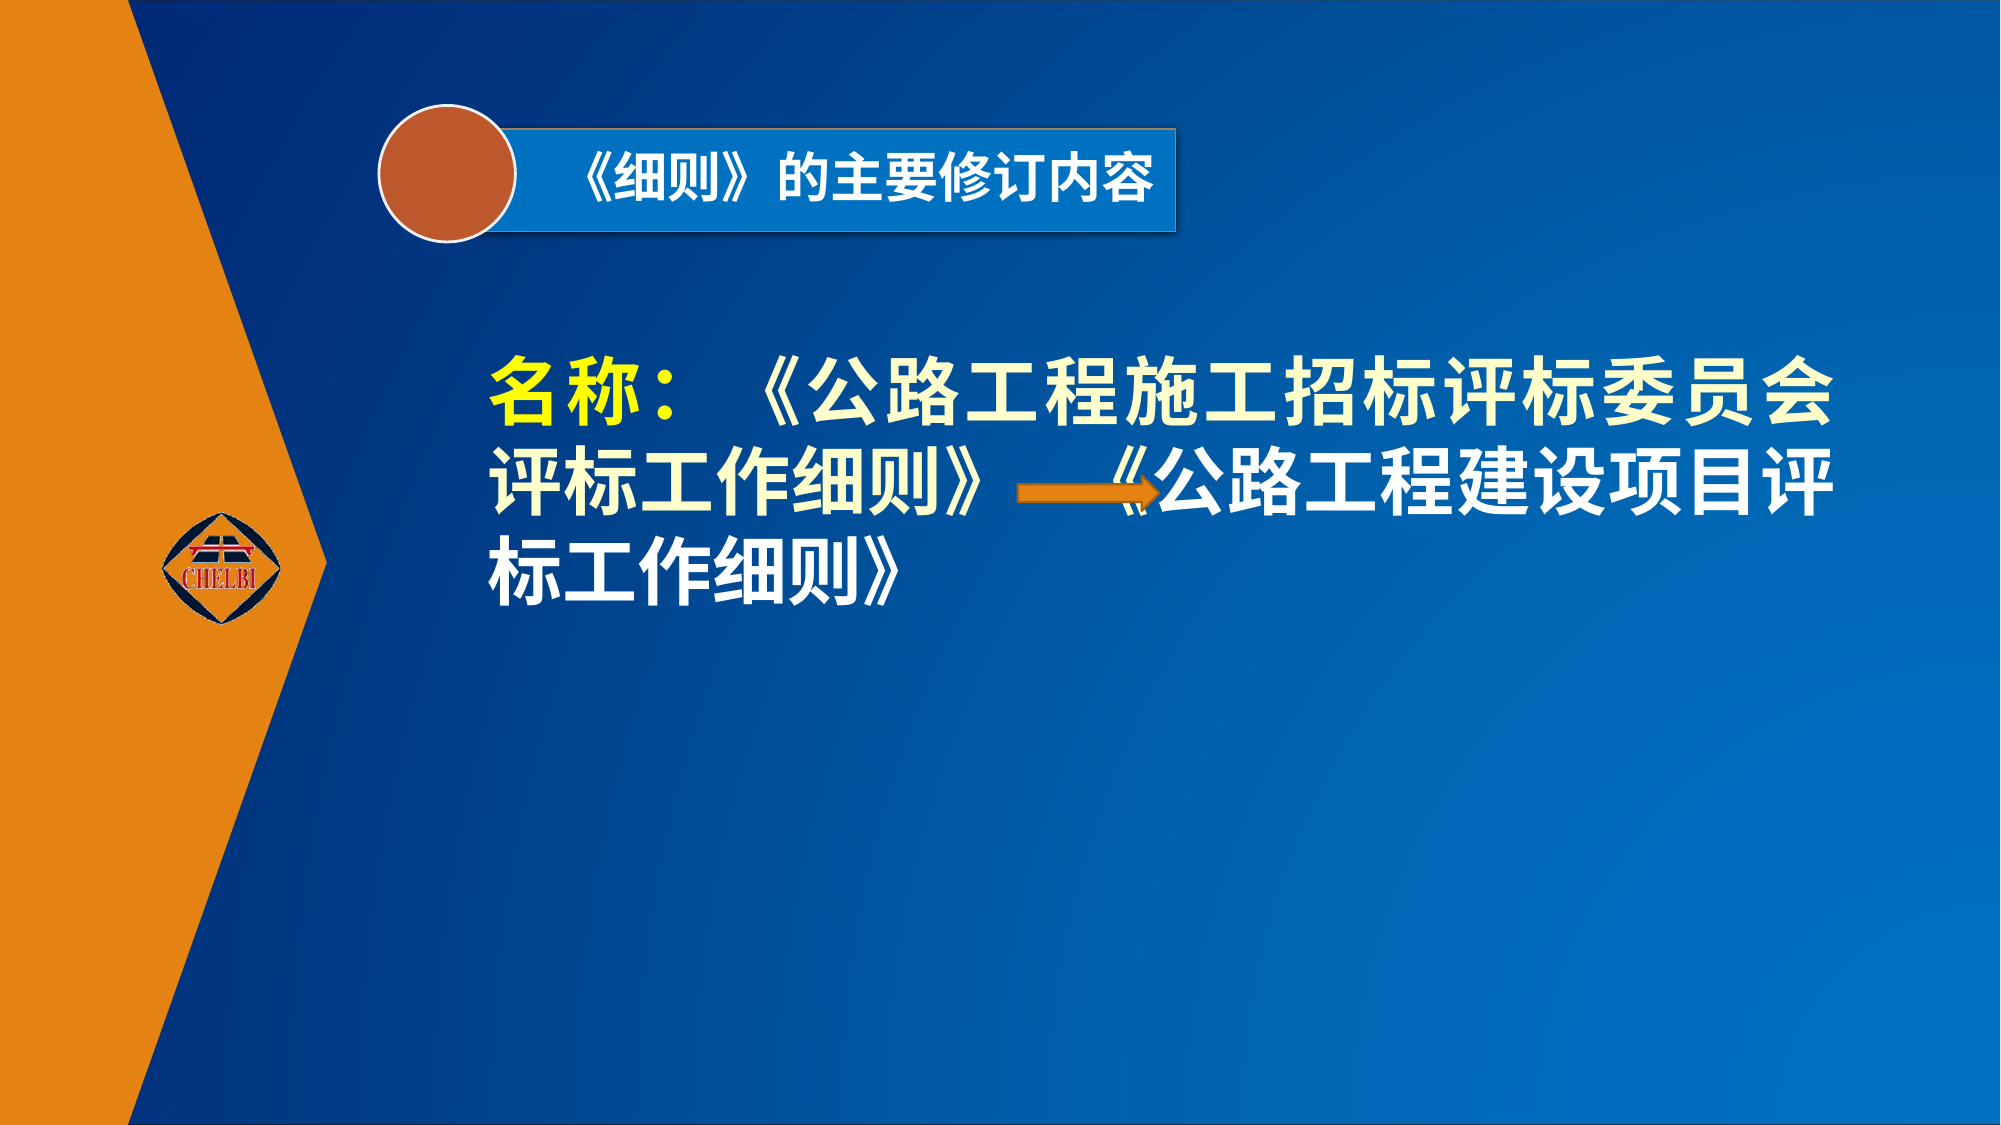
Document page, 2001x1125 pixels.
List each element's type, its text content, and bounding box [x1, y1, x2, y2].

picture [129, 0, 2001, 1125]
text_box [1016, 474, 1161, 512]
text_box [377, 103, 517, 244]
picture [161, 509, 281, 628]
text_box 《细则》的主要修订内容 [487, 128, 1176, 232]
text_box 名称：《公路工程施工招标评标委员会评标工作细则》 《公路工程建设项目评标工作细则》 [472, 337, 1851, 622]
